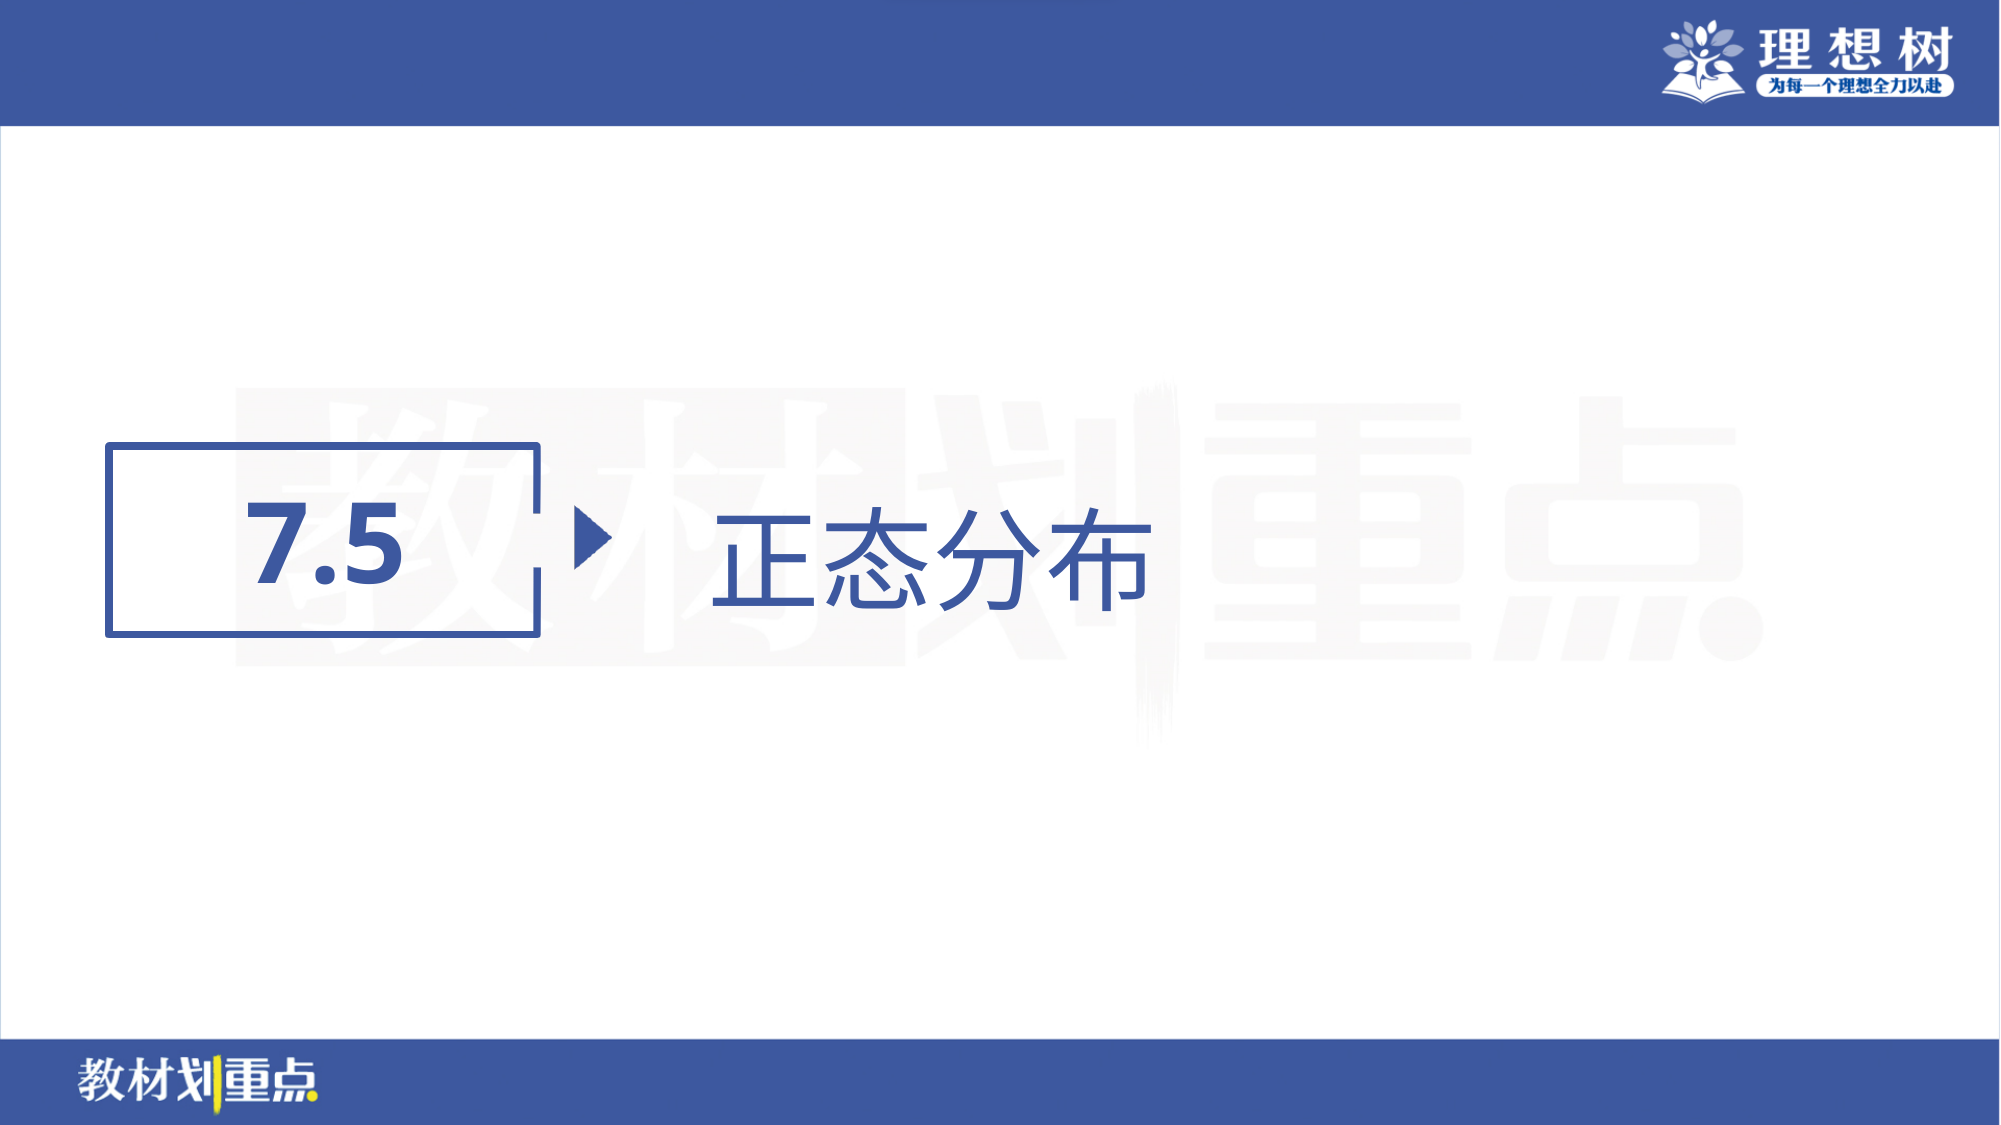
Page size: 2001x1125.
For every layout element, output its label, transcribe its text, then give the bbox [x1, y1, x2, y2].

text_box 正态分布 [708, 424, 1967, 635]
picture [0, 0, 2000, 1125]
